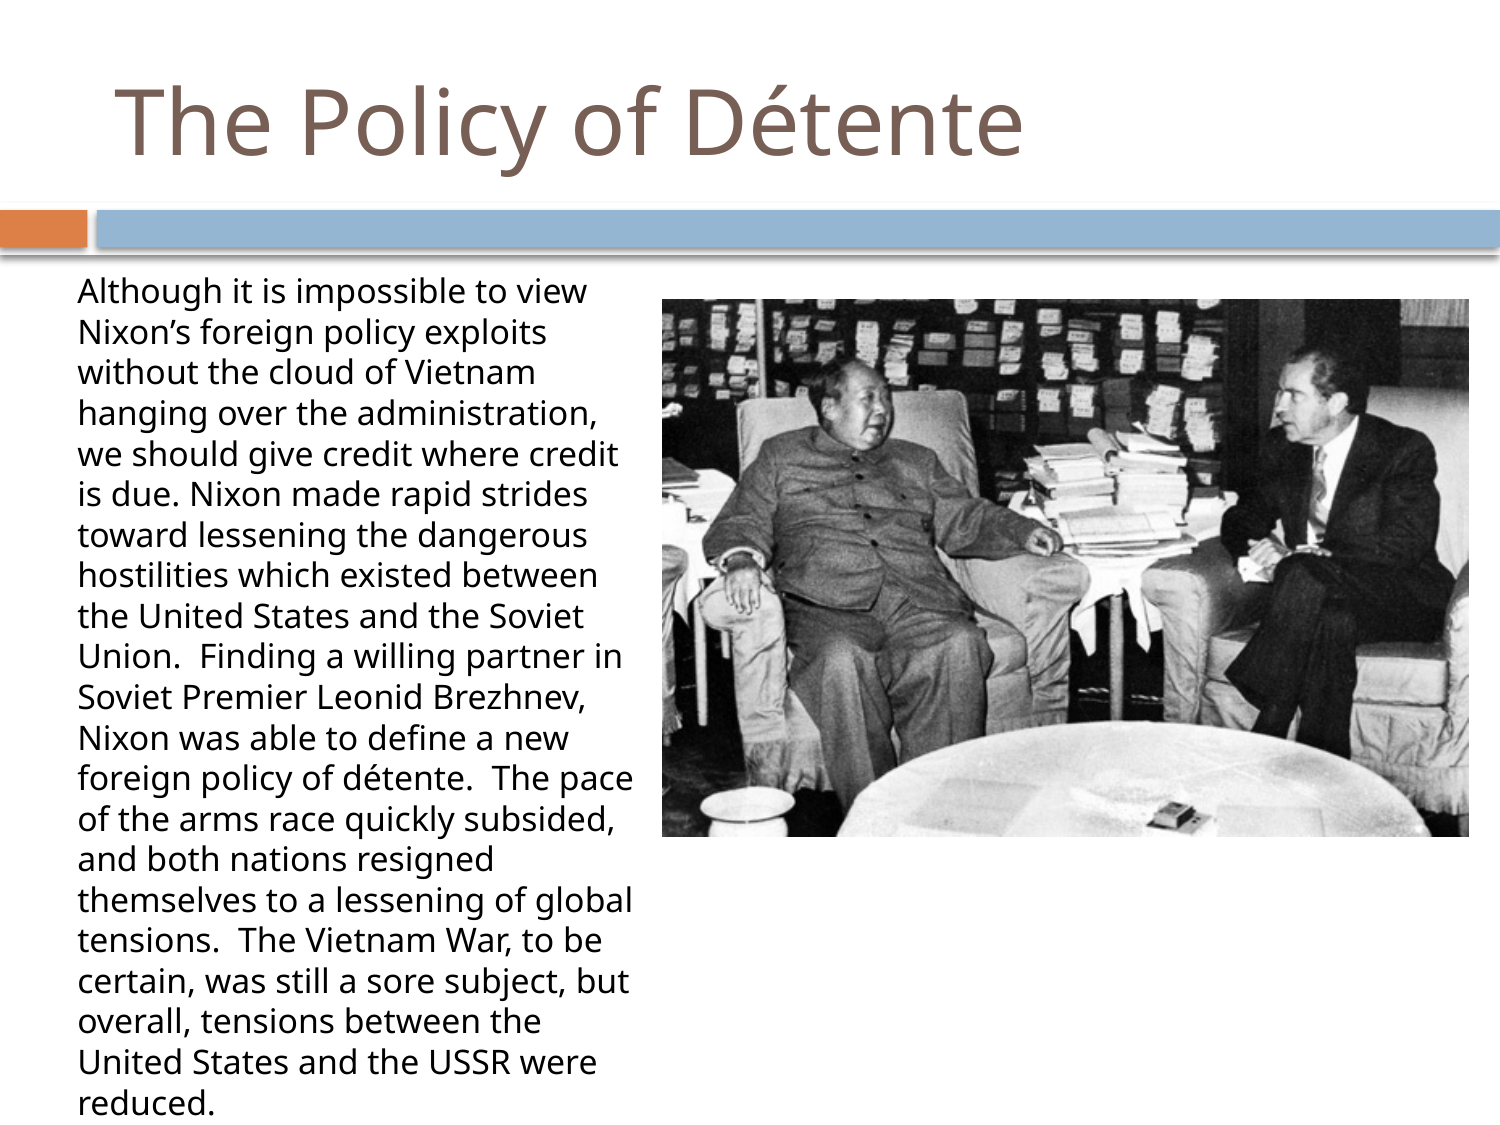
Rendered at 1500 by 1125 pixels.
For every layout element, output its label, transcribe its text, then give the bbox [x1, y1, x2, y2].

title The Policy of Détente [99, 37, 1438, 200]
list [662, 299, 1470, 838]
list Although it is impossible to view Nixon’s foreign policy exploits without the cloud of Vietnam hanging over the administration, we should give credit where credit is due. Nixon made rapid strides toward lessening the dangerous hostilities which existed between the United States and the Soviet Union. Finding a willing partner in Soviet Premier Leonid Brezhnev, Nixon was able to define a new foreign policy of détente. The pace of the arms race quickly subsided, and both nations resigned themselves to a lessening of global tensions. The Vietnam War, to be certain, was still a sore subject, but overall, tensions between the United States and the USSR were reduced. [62, 262, 650, 1125]
